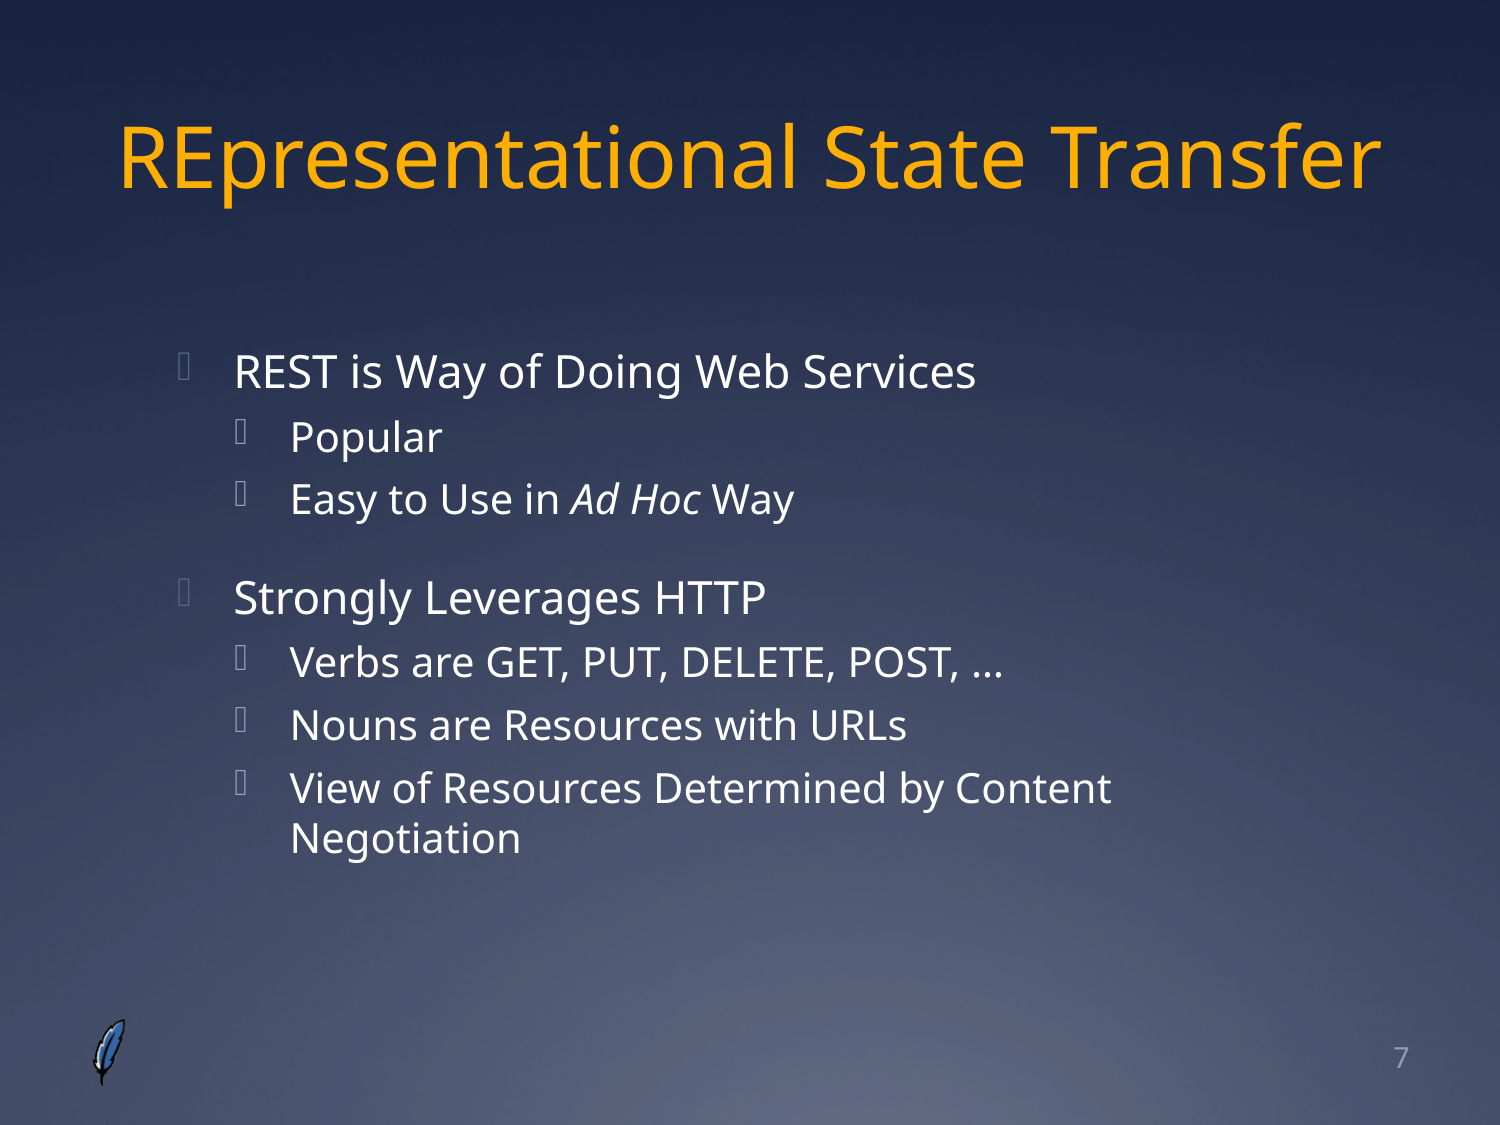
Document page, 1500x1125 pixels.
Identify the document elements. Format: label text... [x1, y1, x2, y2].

slide_number 7 [1325, 1029, 1425, 1090]
list REST is Way of Doing Web Services Popular Easy to Use in Ad Hoc Way Strongly Leverages HTTP Verbs are GET, PUT, DELETE, POST, … Nouns are Resources with URLs View of Resources Determined by Content Negotiation [162, 335, 1338, 1005]
title REpresentational State Transfer [100, 95, 1400, 225]
picture [75, 1019, 143, 1088]
